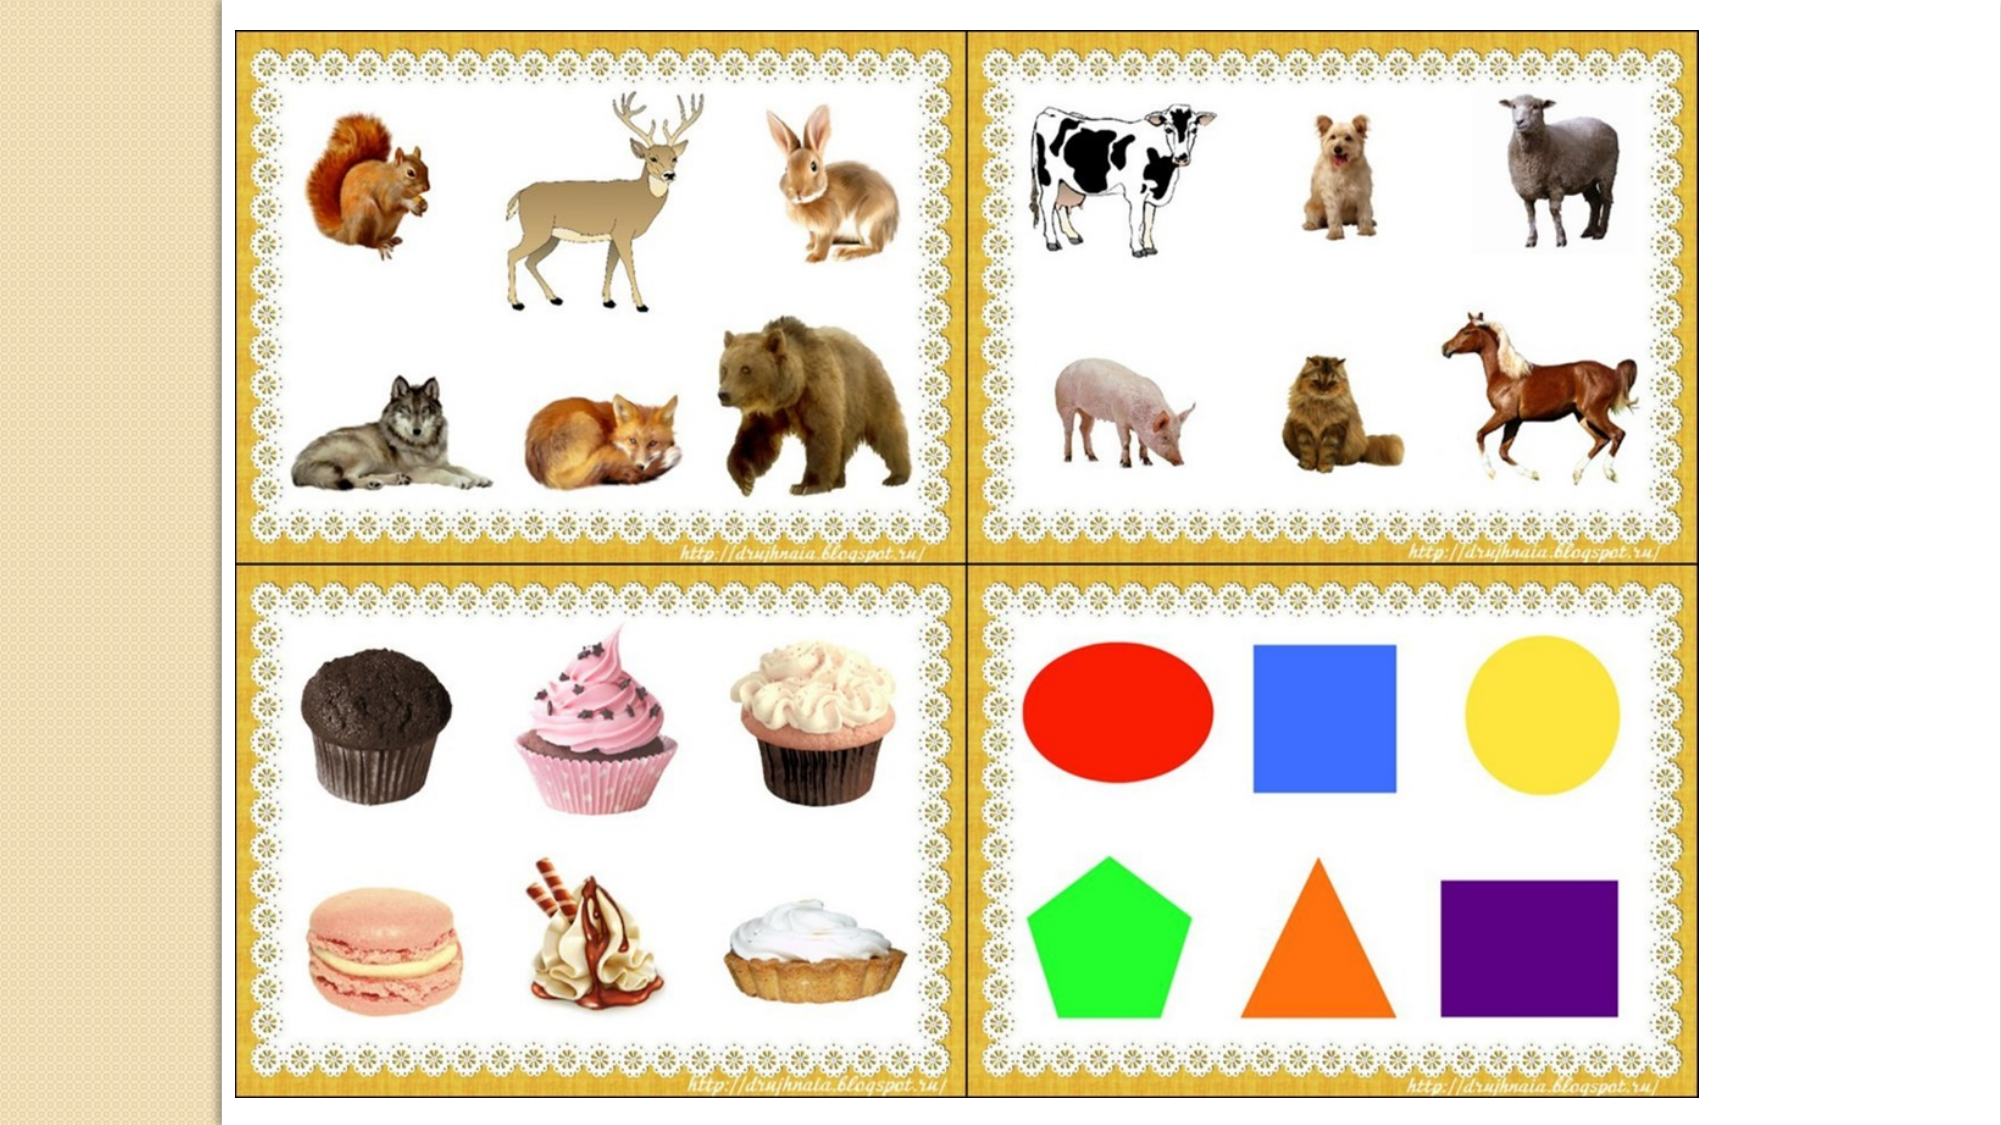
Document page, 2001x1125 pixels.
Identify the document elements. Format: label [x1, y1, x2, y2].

picture [235, 30, 1699, 1098]
